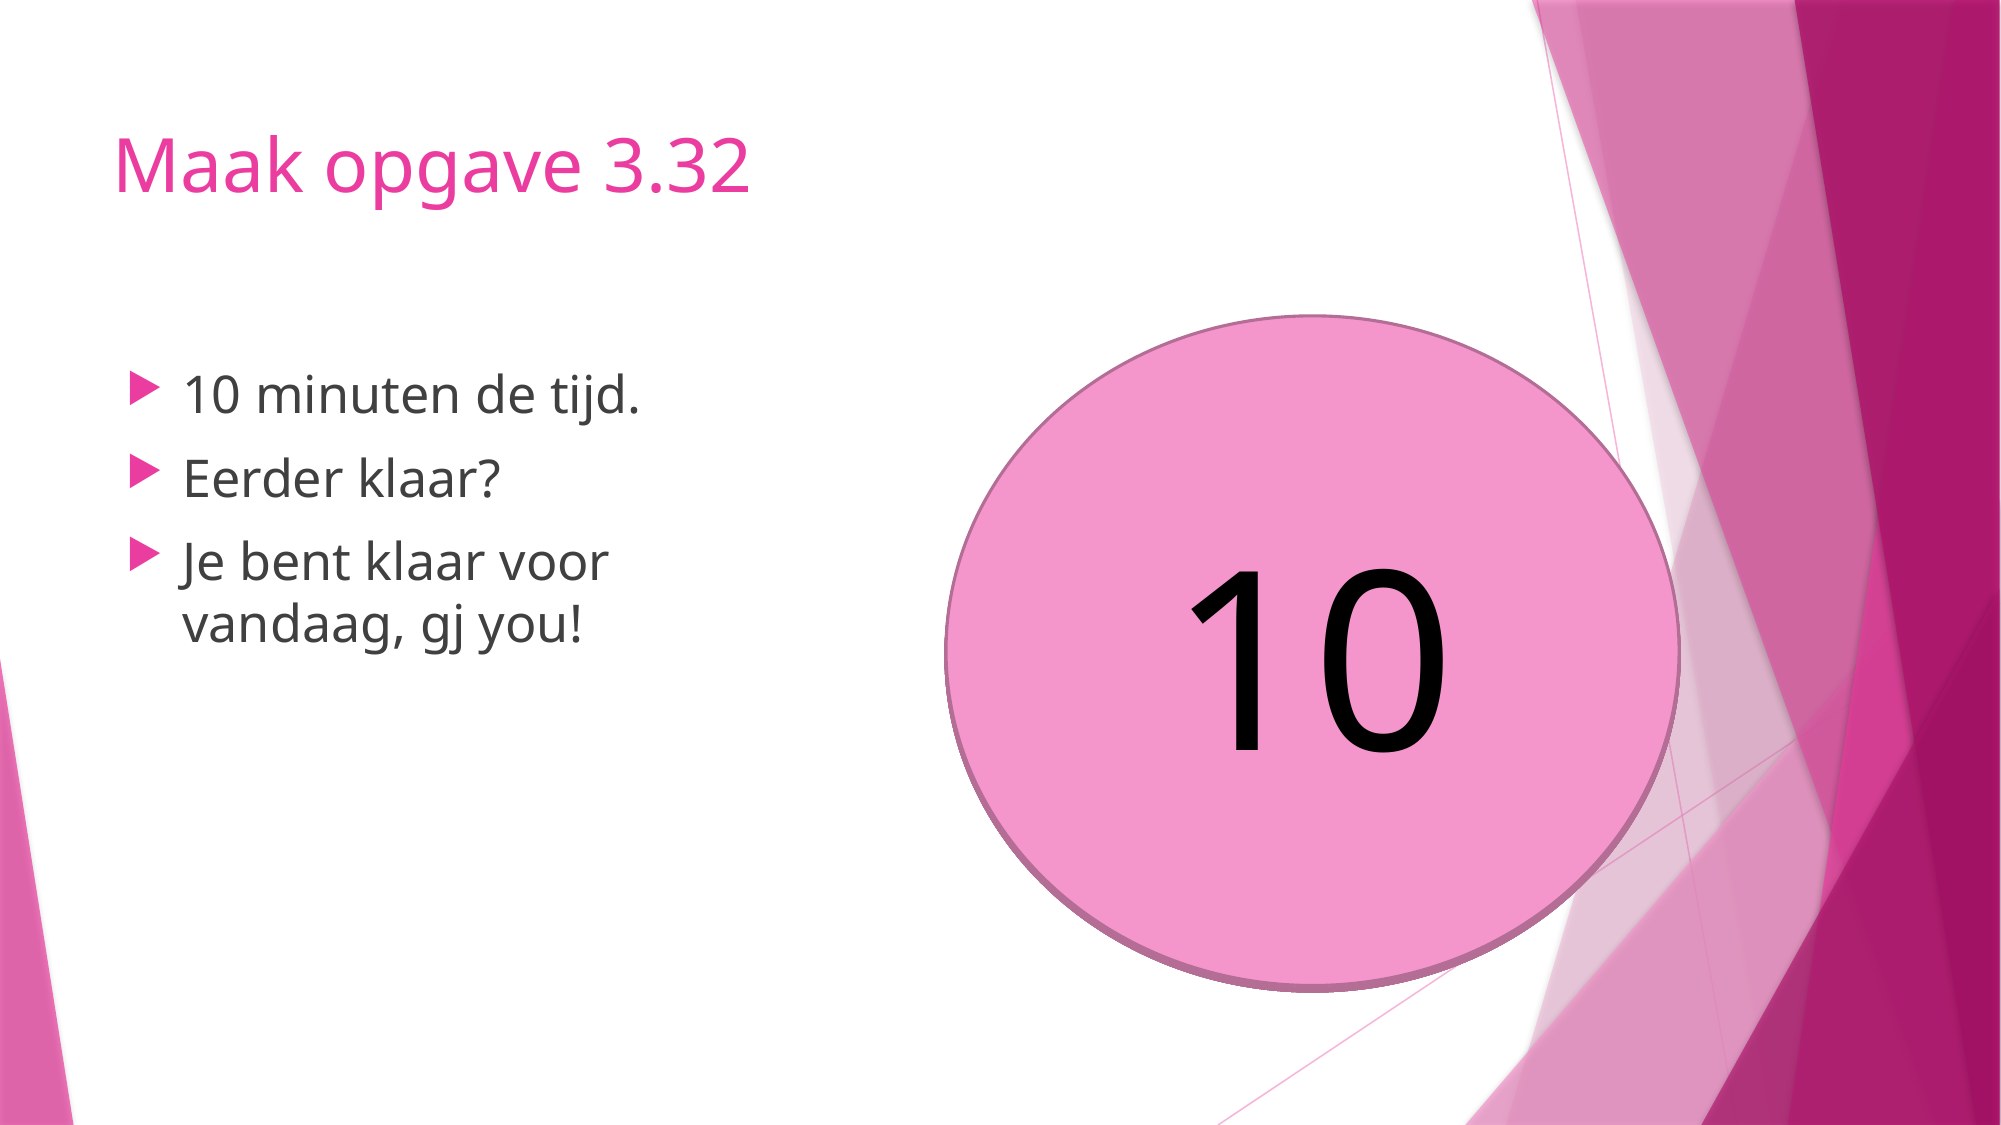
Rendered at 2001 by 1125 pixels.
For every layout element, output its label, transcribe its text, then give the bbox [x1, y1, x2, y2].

title Maak opgave 3.32 [97, 109, 1508, 327]
text_box 9 [958, 742, 1668, 990]
text_box 7 [961, 748, 1667, 993]
text_box 10 [944, 314, 1681, 988]
list 10 minuten de tijd. Eerder klaar? Je bent klaar voor vandaag, gj you! [111, 354, 774, 992]
